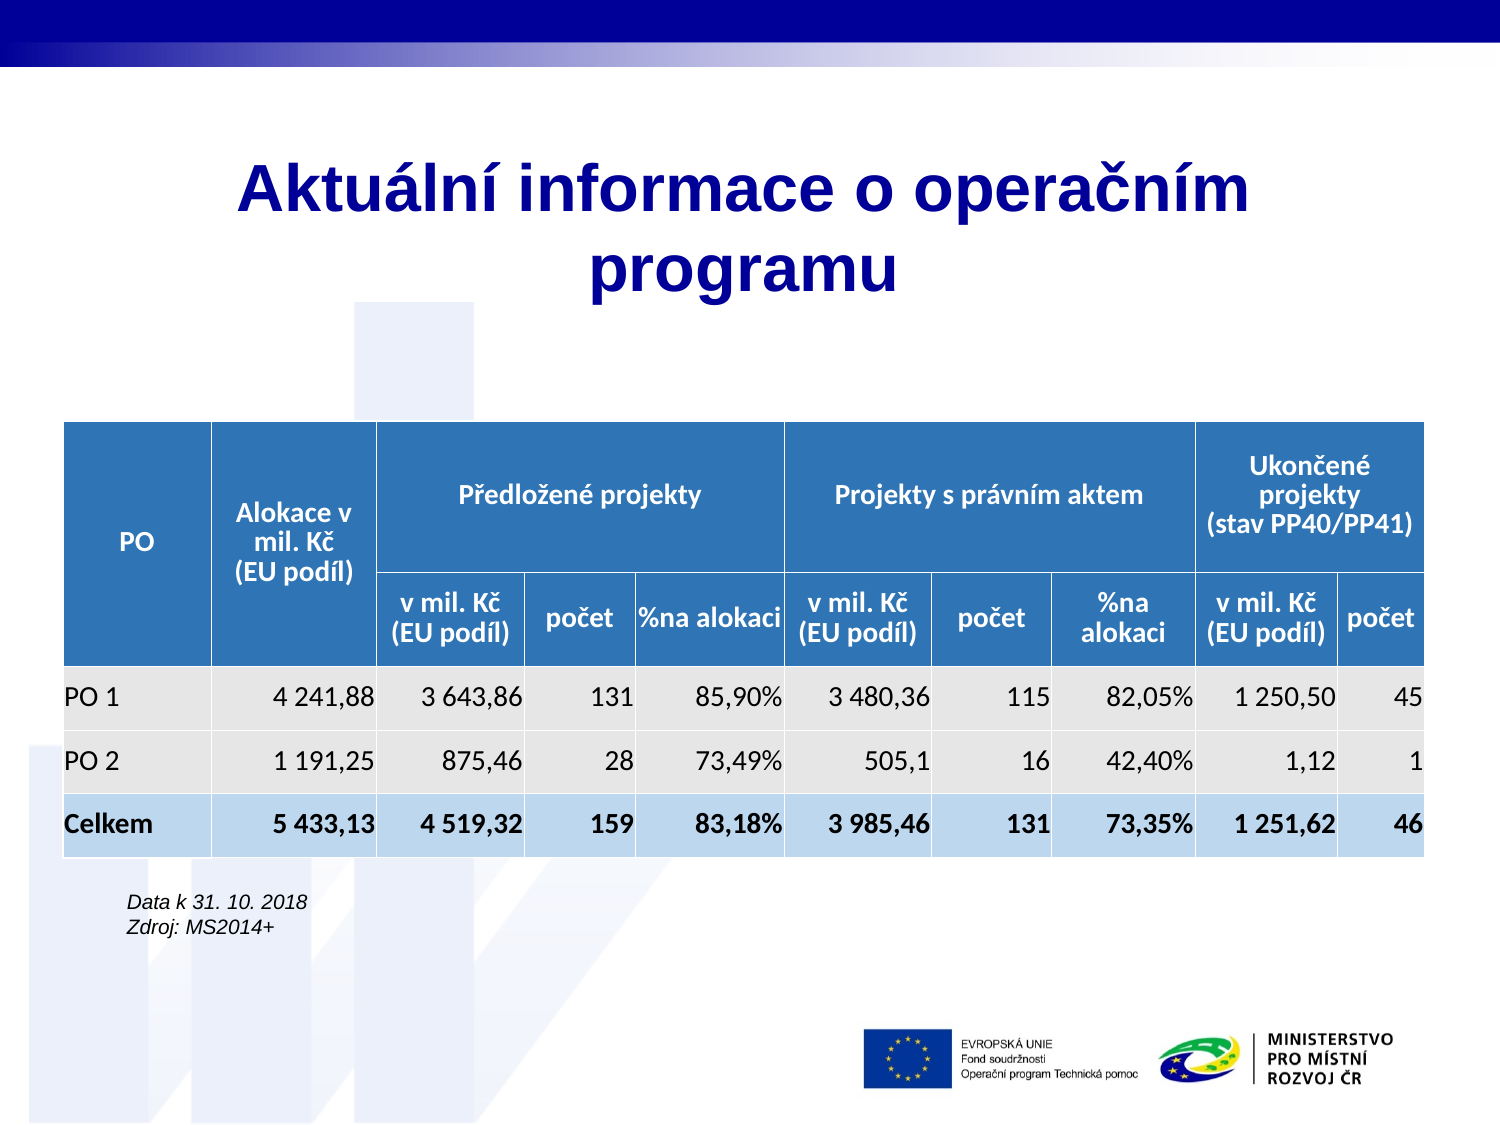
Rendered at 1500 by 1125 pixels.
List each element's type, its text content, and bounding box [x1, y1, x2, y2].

table_cell 131 [932, 794, 1051, 857]
table_cell 46 [1338, 794, 1424, 857]
table_cell 3 480,36 [785, 667, 931, 730]
table_cell Celkem [64, 794, 211, 857]
table_cell 875,46 [377, 731, 524, 793]
table_cell 505,1 [785, 731, 931, 793]
table_cell PO 2 [64, 731, 211, 793]
table_cell počet [932, 573, 1051, 666]
table_cell 83,18% [636, 794, 784, 857]
table_cell 85,90% [636, 667, 784, 730]
table_cell 1 251,62 [1196, 794, 1337, 857]
title Aktuální informace o operačním programu [63, 137, 1424, 220]
table_cell PO 1 [64, 667, 211, 730]
table_header Projekty s právním aktem [785, 422, 1195, 572]
table_header PO [64, 422, 211, 666]
table_cell 45 [1338, 667, 1424, 730]
table_cell 73,35% [1052, 794, 1195, 857]
table_cell 28 [525, 731, 635, 793]
table_cell 3 985,46 [785, 794, 931, 857]
table_cell 4 519,32 [377, 794, 524, 857]
table_cell %na alokaci [636, 573, 784, 666]
table_cell 1 191,25 [212, 731, 376, 793]
table_cell 3 643,86 [377, 667, 524, 730]
table_header Alokace v mil. Kč (EU podíl) [212, 422, 376, 666]
table_cell 159 [525, 794, 635, 857]
table_cell počet [1338, 573, 1424, 666]
table_cell 1 [1338, 731, 1424, 793]
table_cell 5 433,13 [212, 794, 376, 857]
table_cell 16 [932, 731, 1051, 793]
table_cell počet [525, 573, 635, 666]
table_cell 131 [525, 667, 635, 730]
text_box Data k 31. 10. 2018 Zdroj: MS2014+ [112, 881, 325, 947]
picture [29, 302, 1412, 1125]
table_cell %na alokaci [1052, 573, 1195, 666]
table_cell 82,05% [1052, 667, 1195, 730]
table_cell 115 [932, 667, 1051, 730]
table_cell 42,40% [1052, 731, 1195, 793]
table_cell 4 241,88 [212, 667, 376, 730]
table_cell v mil. Kč (EU podíl) [1196, 573, 1337, 666]
table_cell v mil. Kč (EU podíl) [377, 573, 524, 666]
table_header Předložené projekty [377, 422, 784, 572]
table_cell 1,12 [1196, 731, 1337, 793]
table_cell v mil. Kč (EU podíl) [785, 573, 931, 666]
table_cell 1 250,50 [1196, 667, 1337, 730]
table_cell 73,49% [636, 731, 784, 793]
table_header Ukončené projekty (stav PP40/PP41) [1196, 422, 1424, 572]
